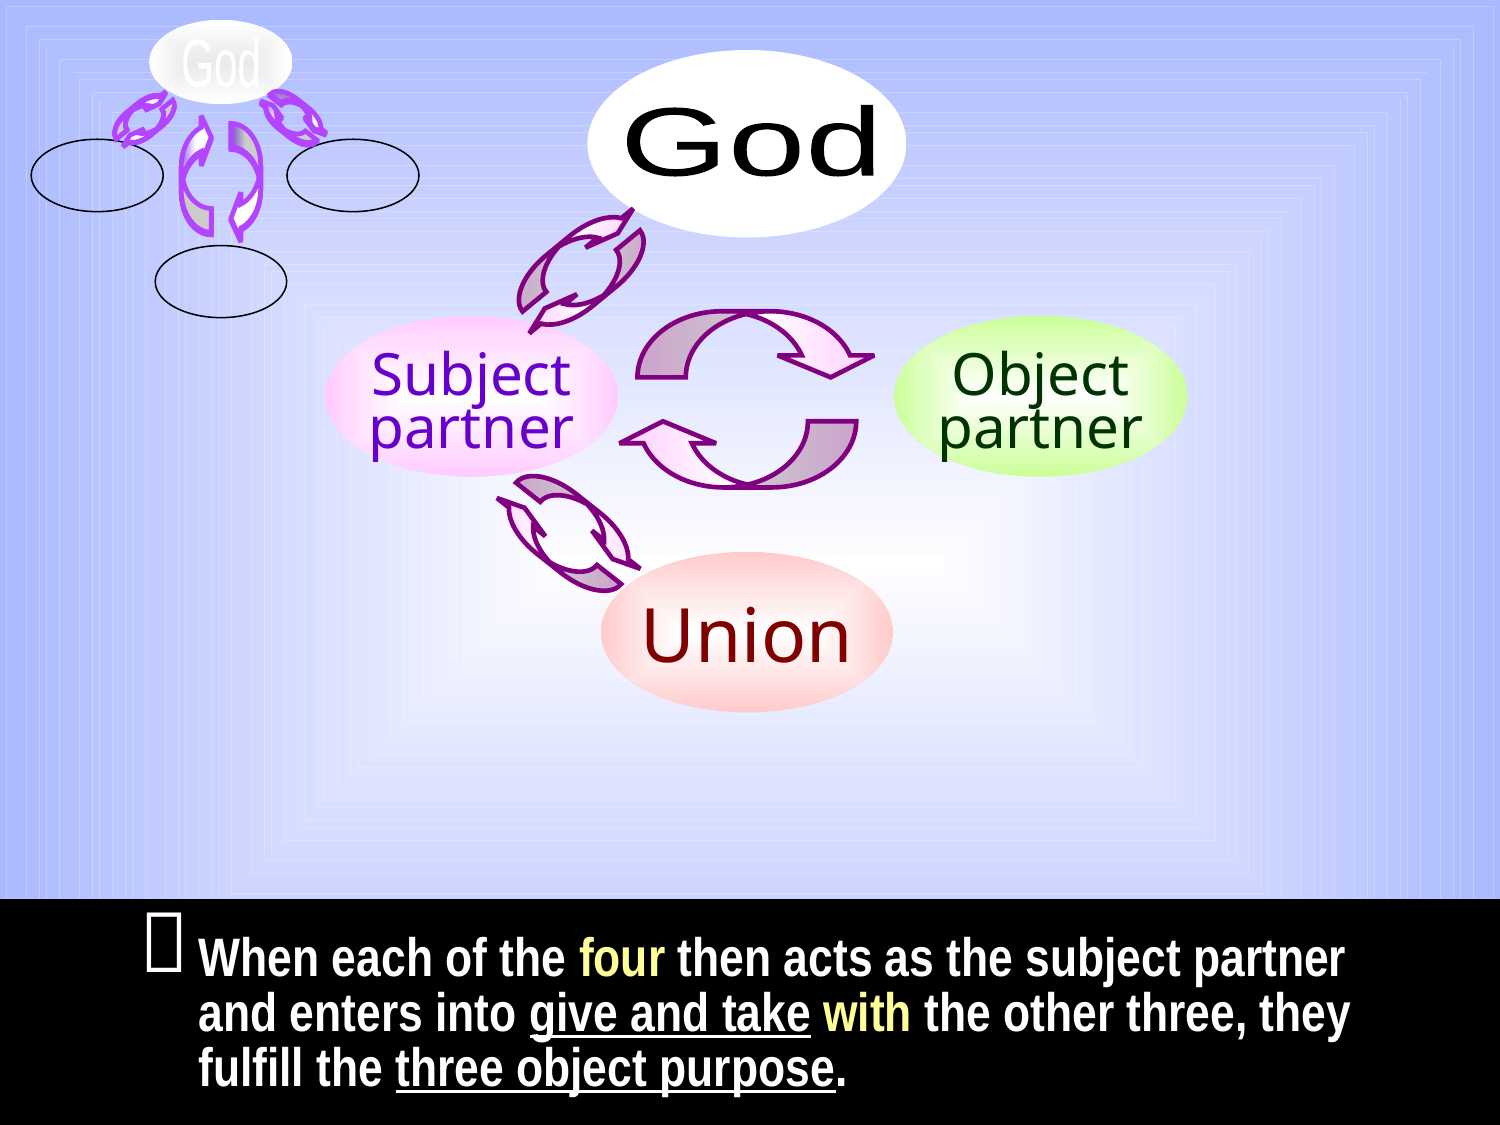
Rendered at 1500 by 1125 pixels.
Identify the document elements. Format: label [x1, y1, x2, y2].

text_box [324, 49, 1188, 713]
text_box [495, 237, 880, 534]
text_box [30, 19, 420, 318]
text_box [0, 899, 1500, 1125]
text_box [124, 924, 1401, 1124]
text_box [474, 275, 857, 562]
